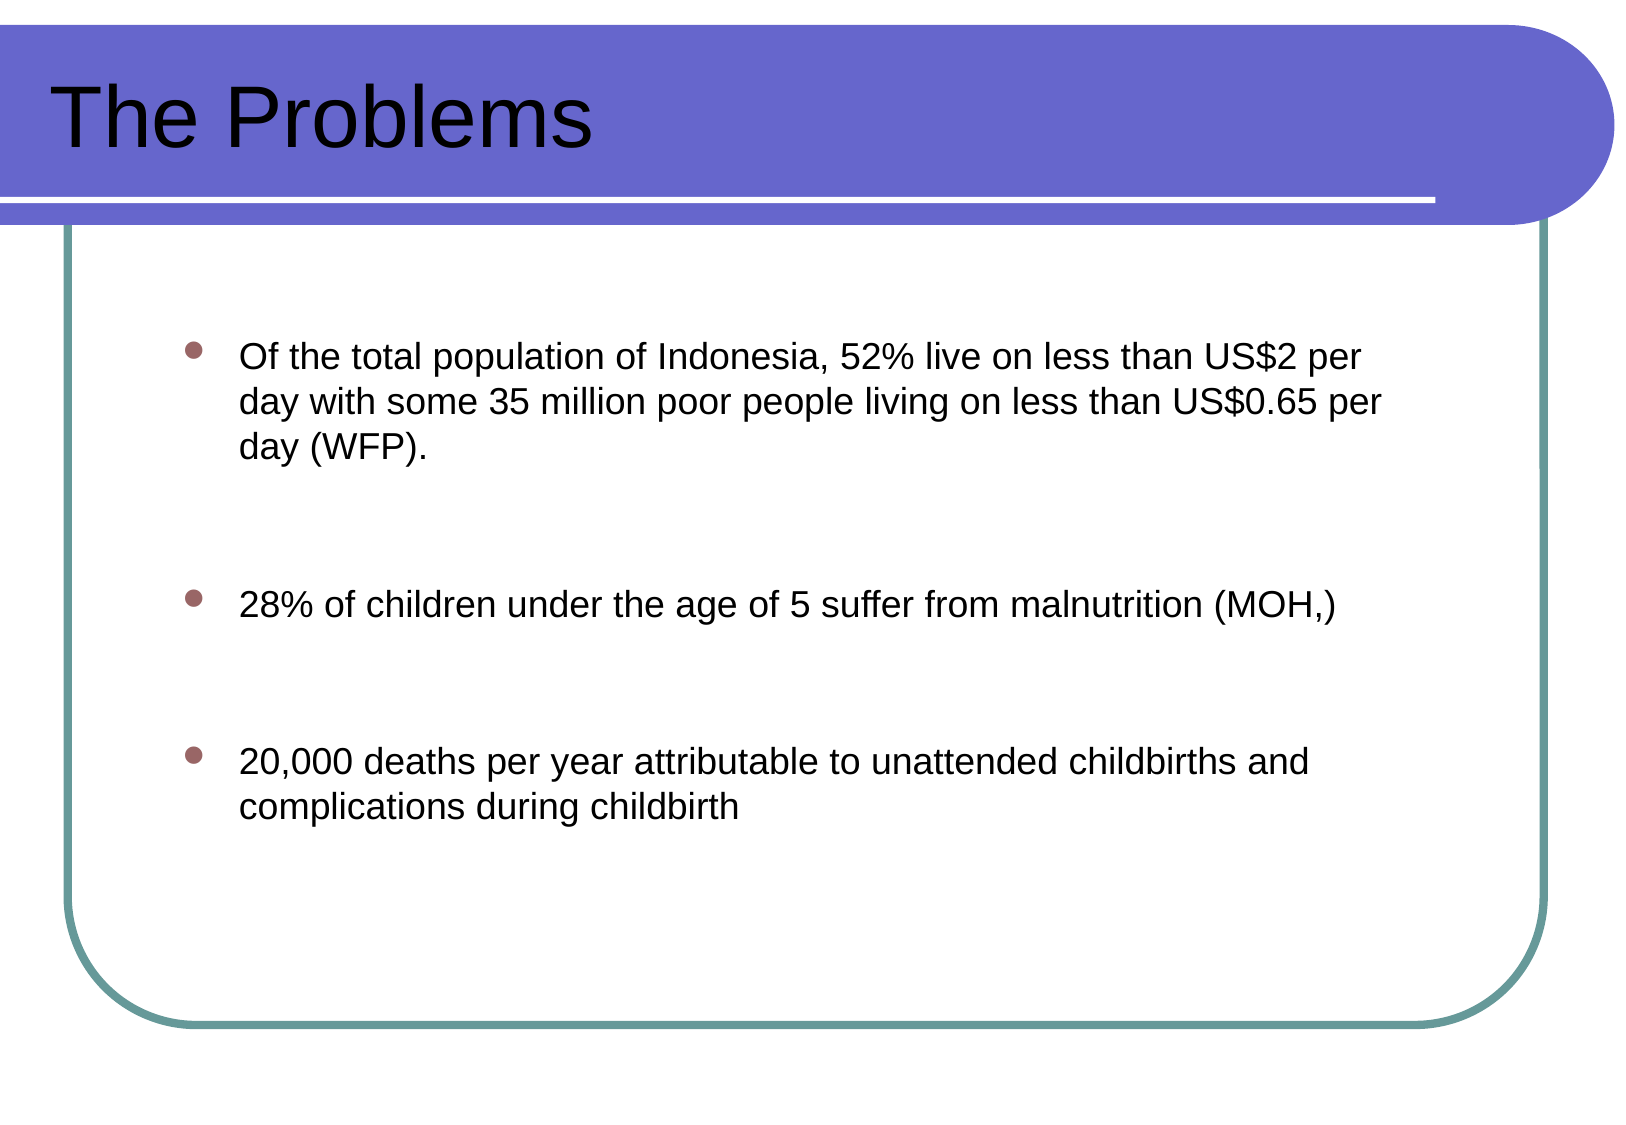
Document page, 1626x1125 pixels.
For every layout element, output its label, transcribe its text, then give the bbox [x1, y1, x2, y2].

title The Problems [34, 37, 1460, 188]
list Of the total population of Indonesia, 52% live on less than US$2 per day with some 35 million poor people living on less than US$0.65 per day (WFP). 28% of children under the age of 5 suffer from malnutrition (MOH,) 20,000 deaths per year attributable to unattended childbirths and complications during childbirth [167, 324, 1420, 956]
